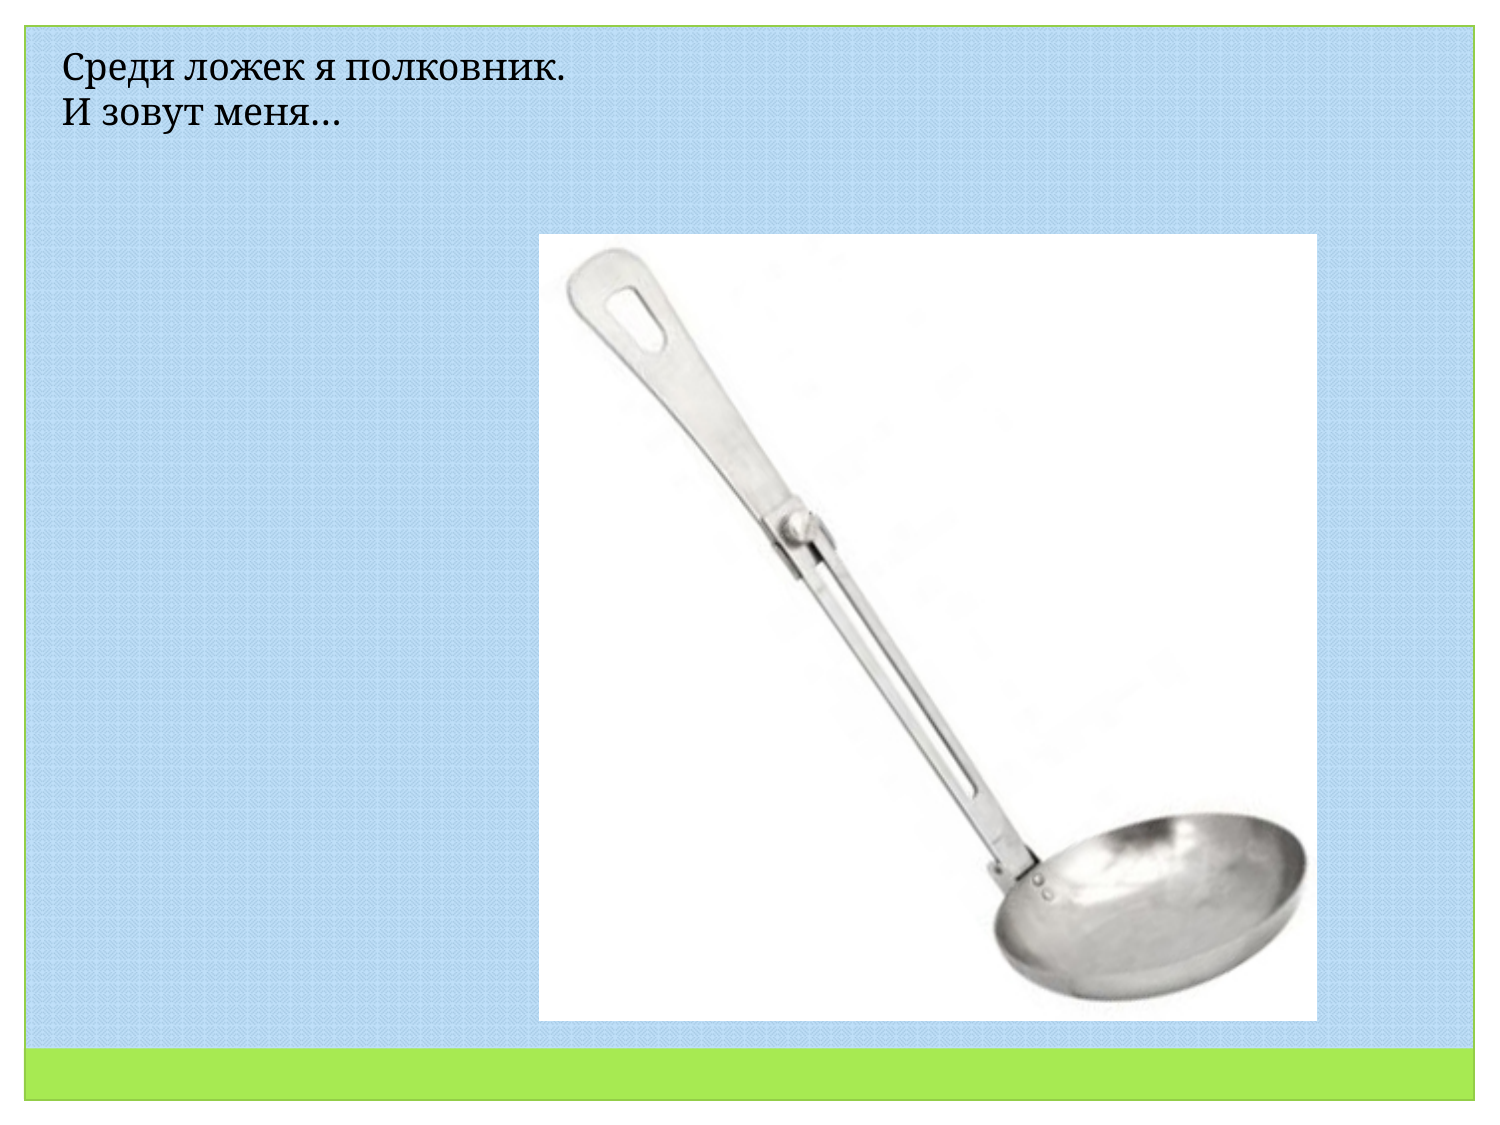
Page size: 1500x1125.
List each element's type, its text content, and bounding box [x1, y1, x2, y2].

picture [538, 234, 1318, 1021]
text_box Среди ложек я полковник. И зовут меня… [46, 35, 797, 140]
